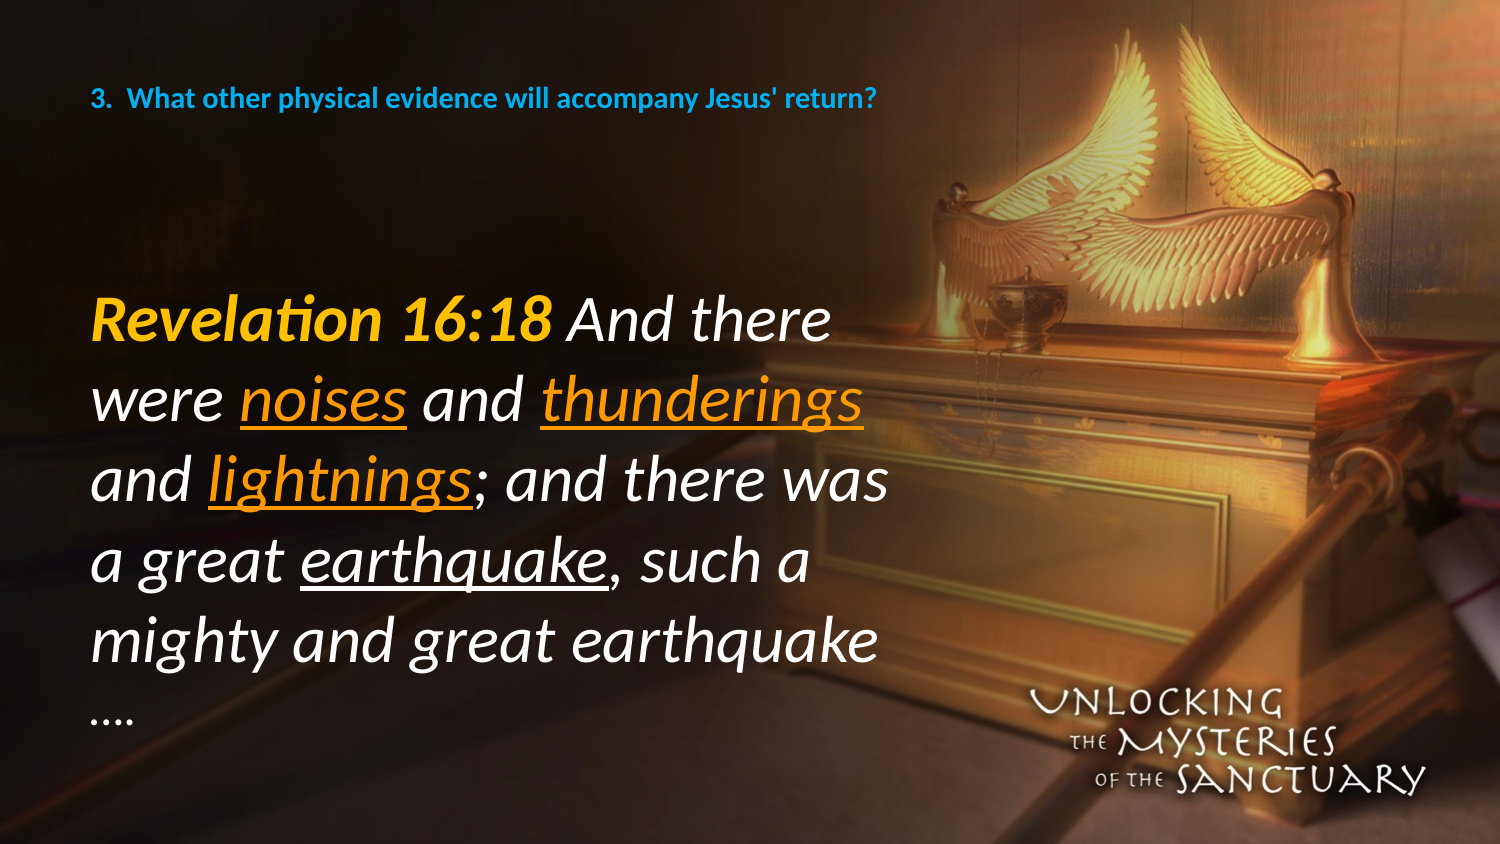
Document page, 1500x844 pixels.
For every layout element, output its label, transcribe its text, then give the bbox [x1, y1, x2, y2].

title 3. What other physical evidence will accompany Jesus' return? [75, 33, 1425, 175]
picture [0, 0, 1500, 844]
list Revelation 16:18 And there were noises and thunderings and lightnings; and there was a great earthquake, such a mighty and great earthquake …. [75, 267, 941, 754]
